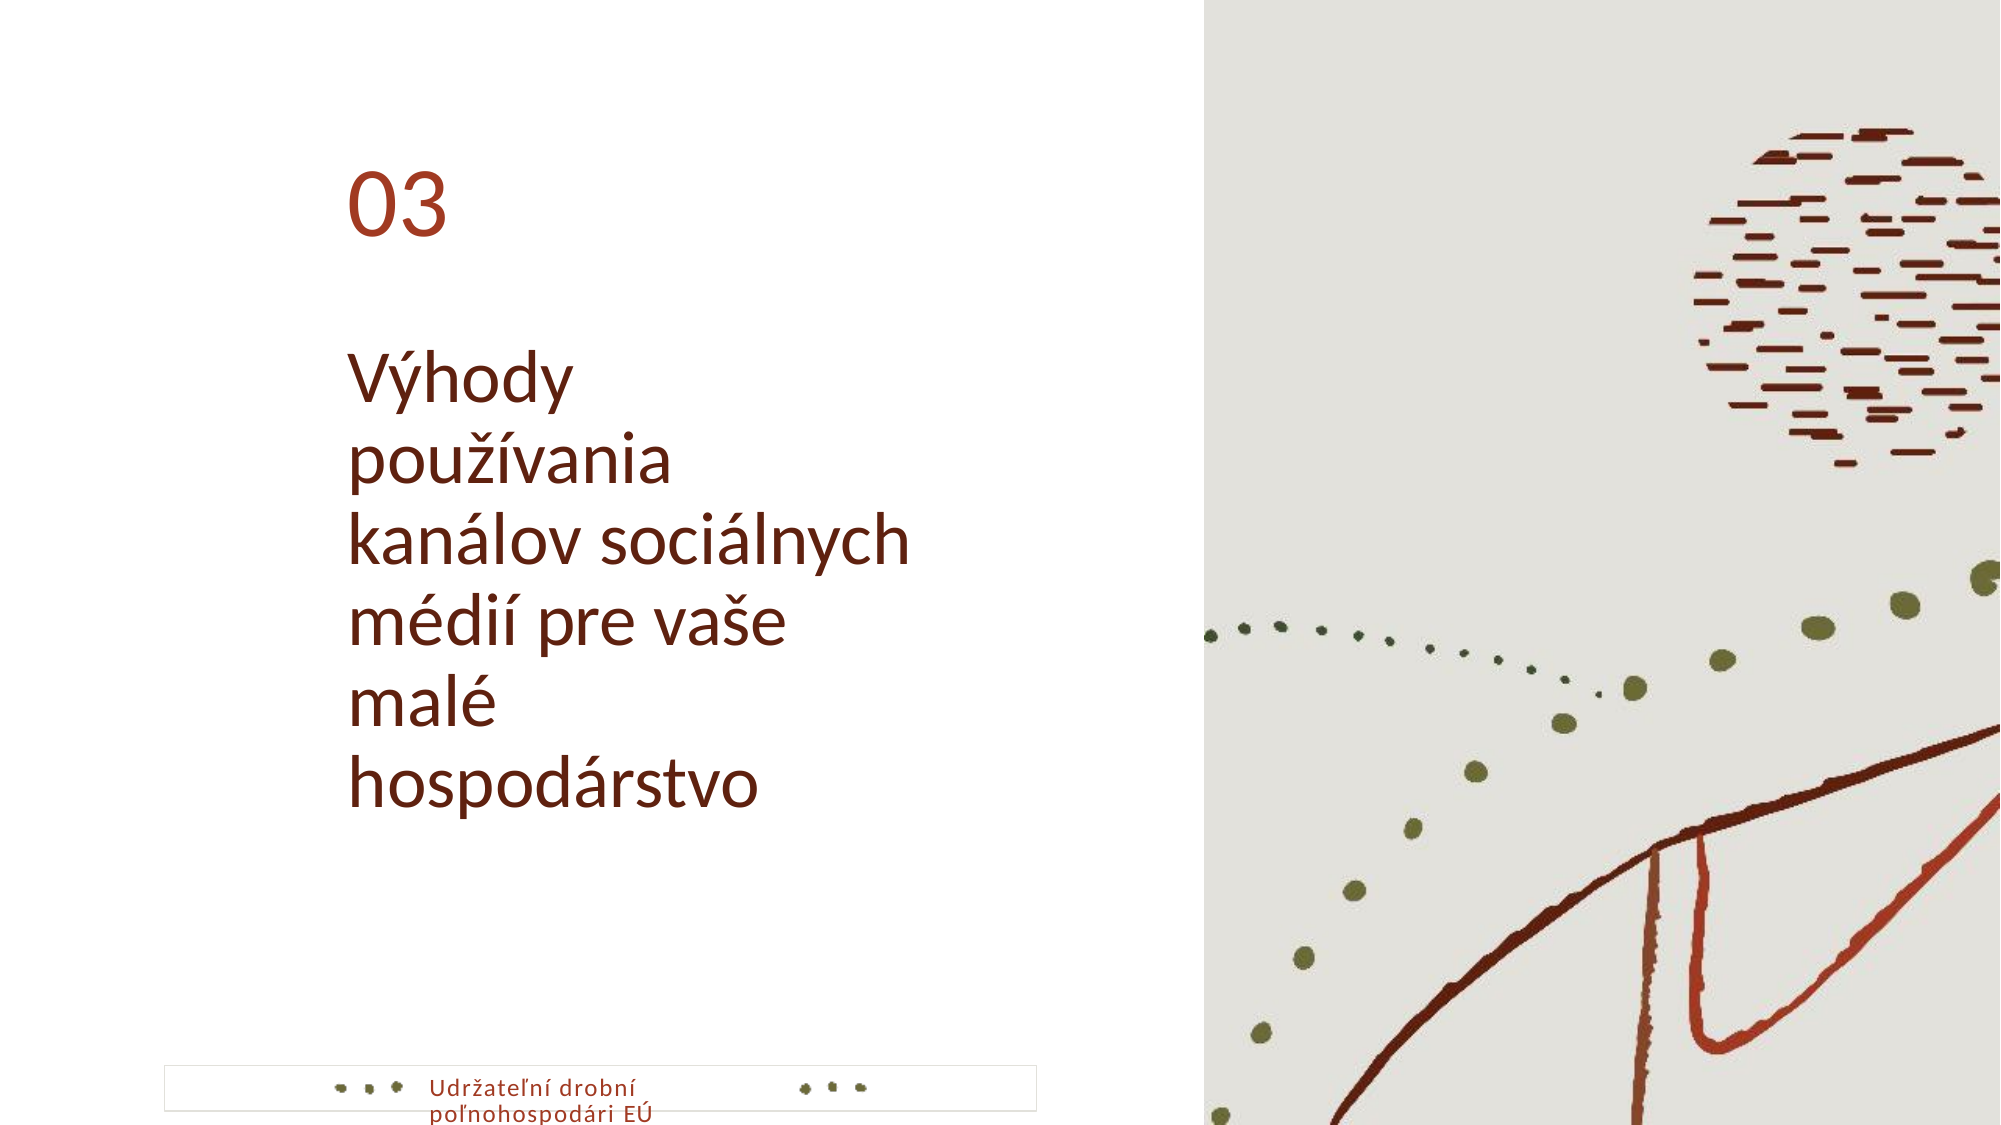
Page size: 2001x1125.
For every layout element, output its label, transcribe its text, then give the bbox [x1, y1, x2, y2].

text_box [163, 1051, 1038, 1125]
title 03 [345, 134, 452, 325]
picture [1203, 0, 2000, 1125]
text_box Výhody používania kanálov sociálnych médií pre vaše malé hospodárstvo [345, 323, 915, 823]
